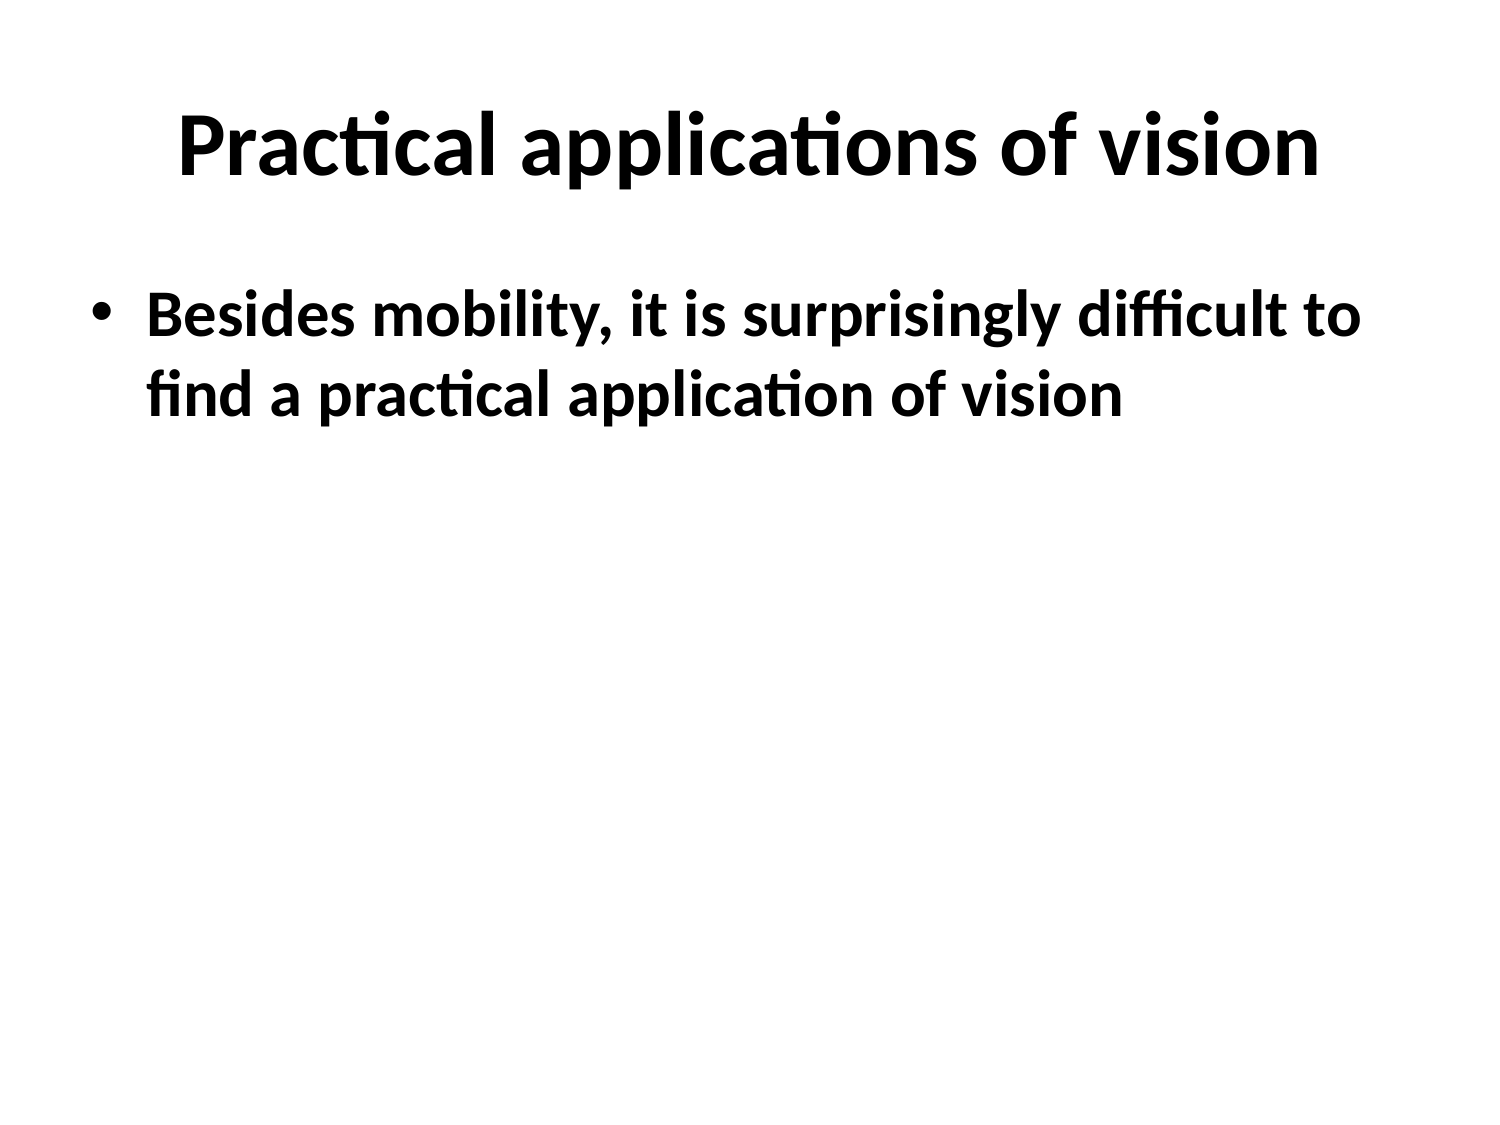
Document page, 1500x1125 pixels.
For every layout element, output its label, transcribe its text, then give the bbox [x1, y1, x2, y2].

list Besides mobility, it is surprisingly difficult to find a practical application of vision [74, 262, 1426, 1006]
title Practical applications of vision [74, 44, 1426, 233]
